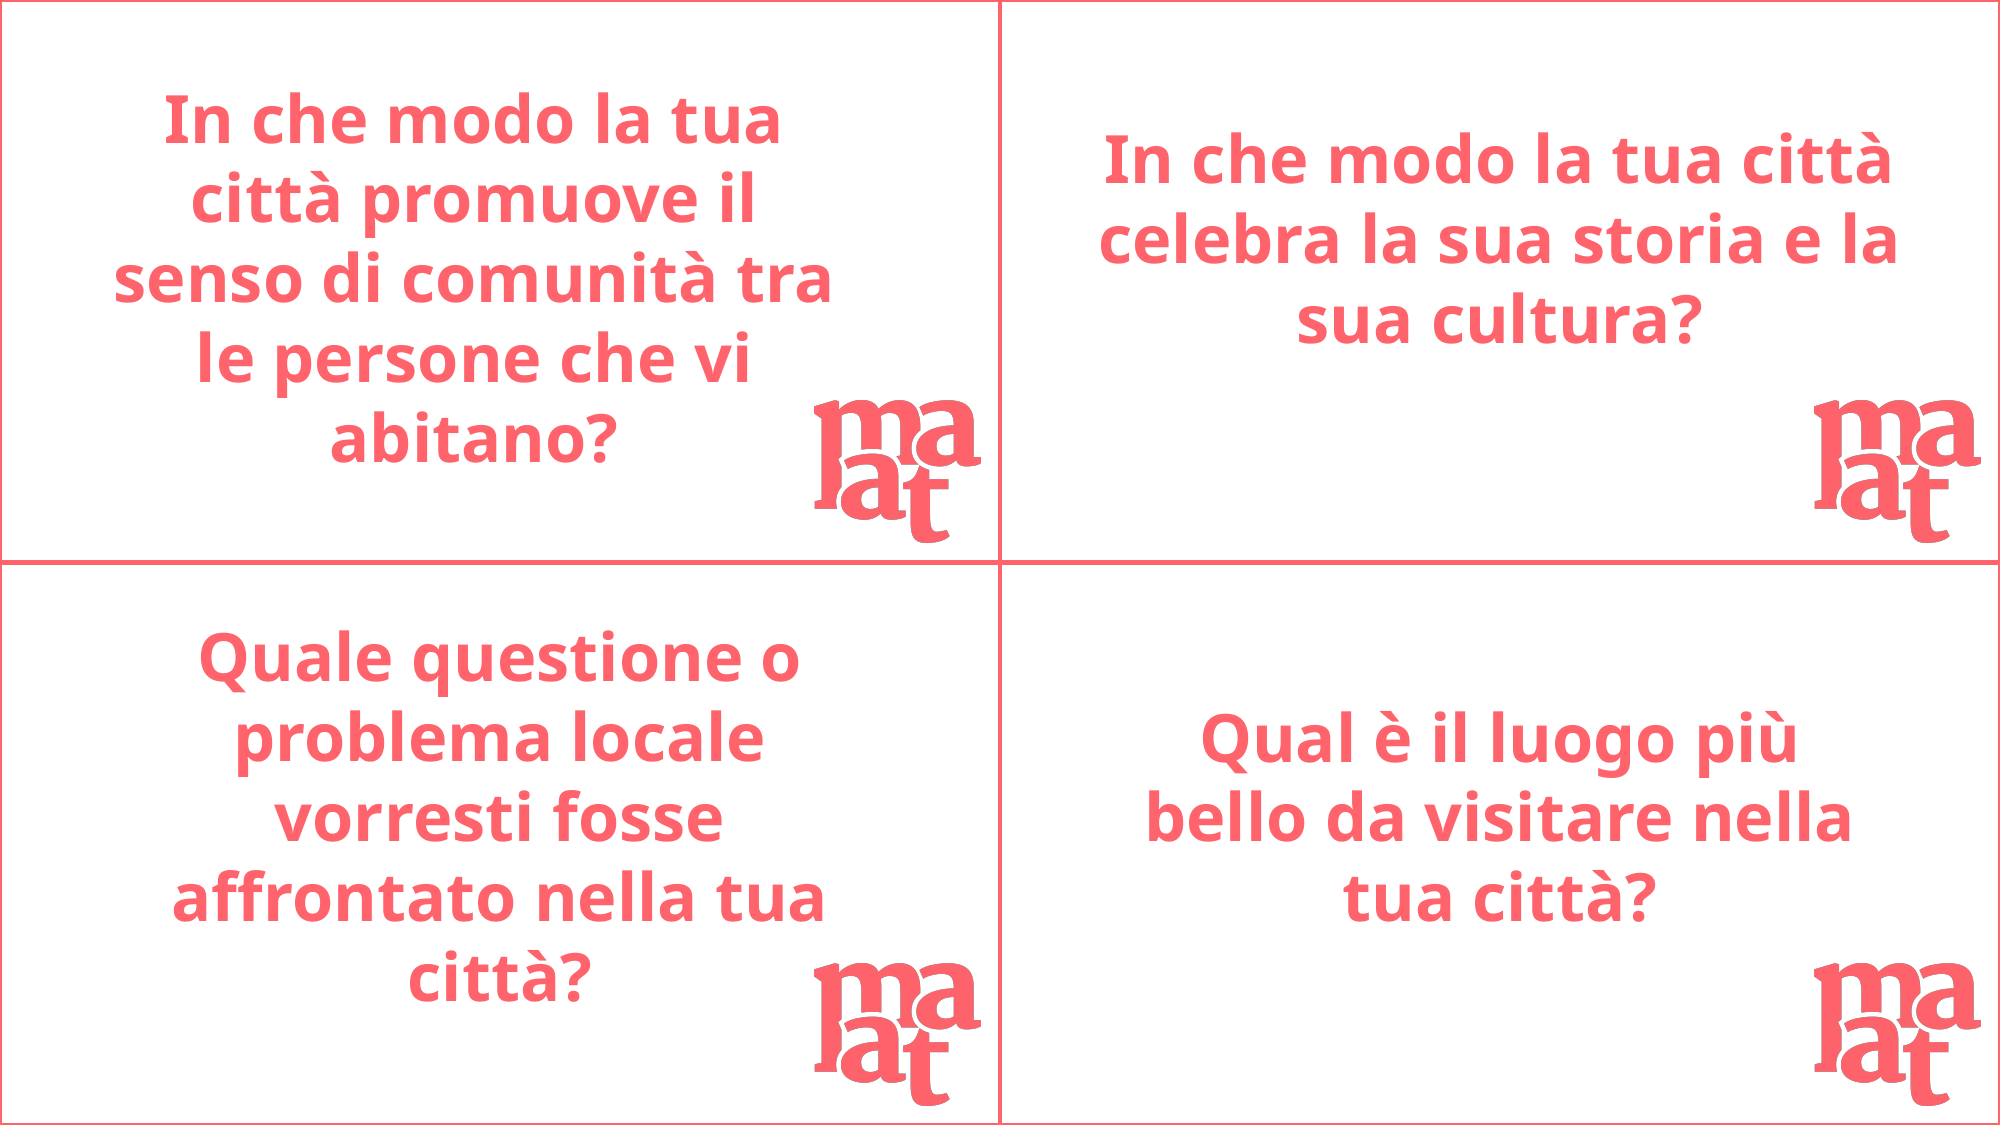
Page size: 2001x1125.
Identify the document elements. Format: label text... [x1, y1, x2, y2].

text_box [0, 0, 999, 562]
picture [1814, 962, 1981, 1106]
picture [814, 400, 981, 544]
text_box Quale questione o problema locale vorresti fosse affrontato nella tua città? [102, 607, 898, 1022]
text_box [999, 562, 2000, 1125]
picture [1814, 400, 1981, 544]
picture [814, 962, 981, 1106]
text_box In che modo la tua città celebra la sua storia e la sua cultura? [1060, 109, 1939, 365]
text_box [999, 0, 2000, 562]
text_box Qual è il luogo più bello da visitare nella tua città? [1102, 687, 1898, 943]
text_box In che modo la tua città promuove il senso di comunità tra le persone che vi abitano? [76, 68, 872, 484]
text_box [0, 562, 999, 1125]
